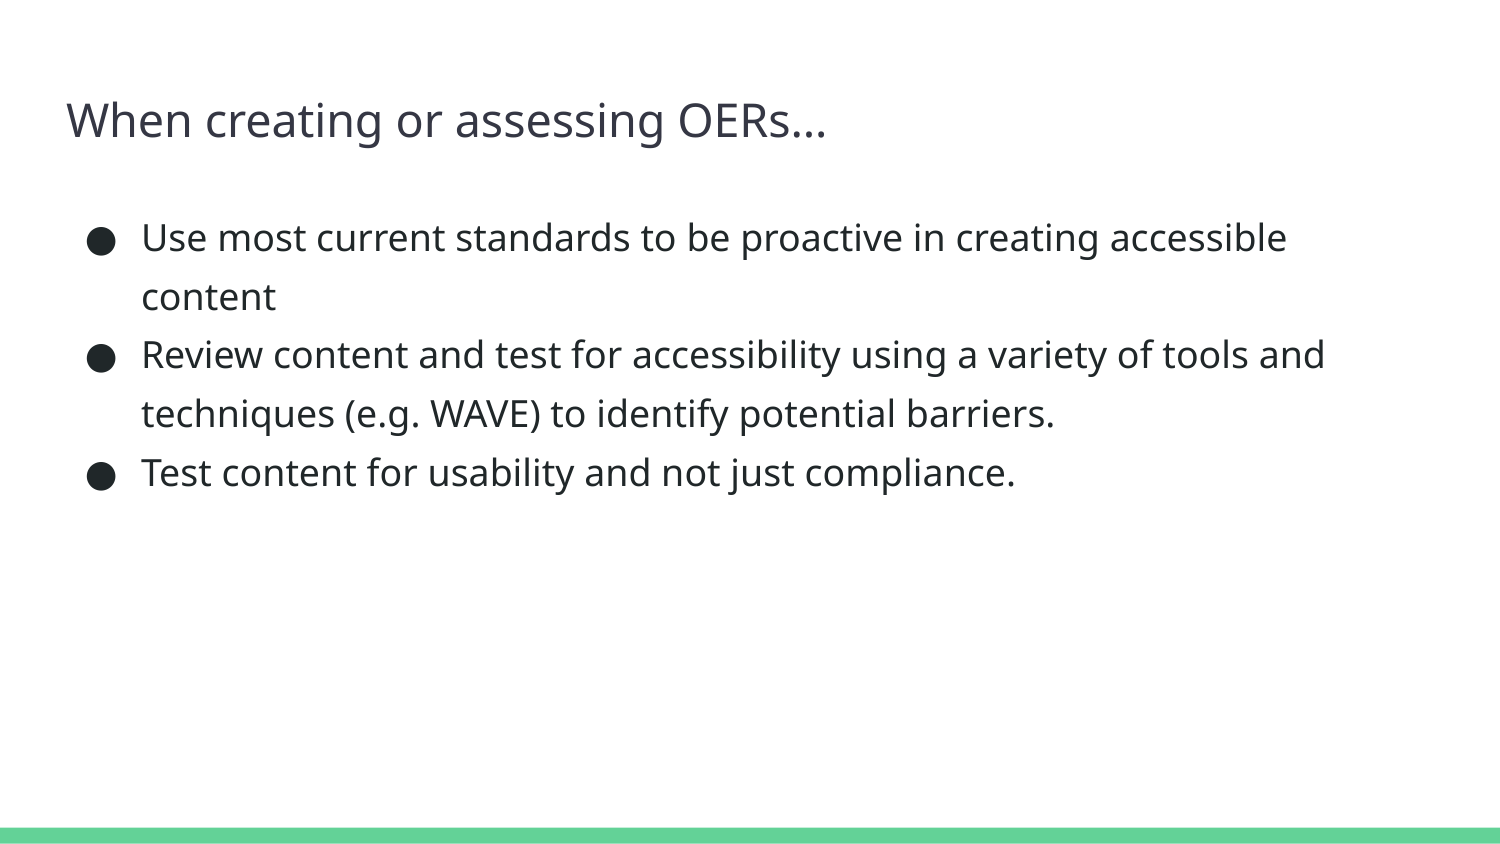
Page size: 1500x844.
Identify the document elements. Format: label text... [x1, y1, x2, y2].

list Use most current standards to be proactive in creating accessible content Review content and test for accessibility using a variety of tools and techniques (e.g. WAVE) to identify potential barriers. Test content for usability and not just compliance. [51, 189, 1449, 750]
title When creating or assessing OERs… [51, 72, 1449, 167]
